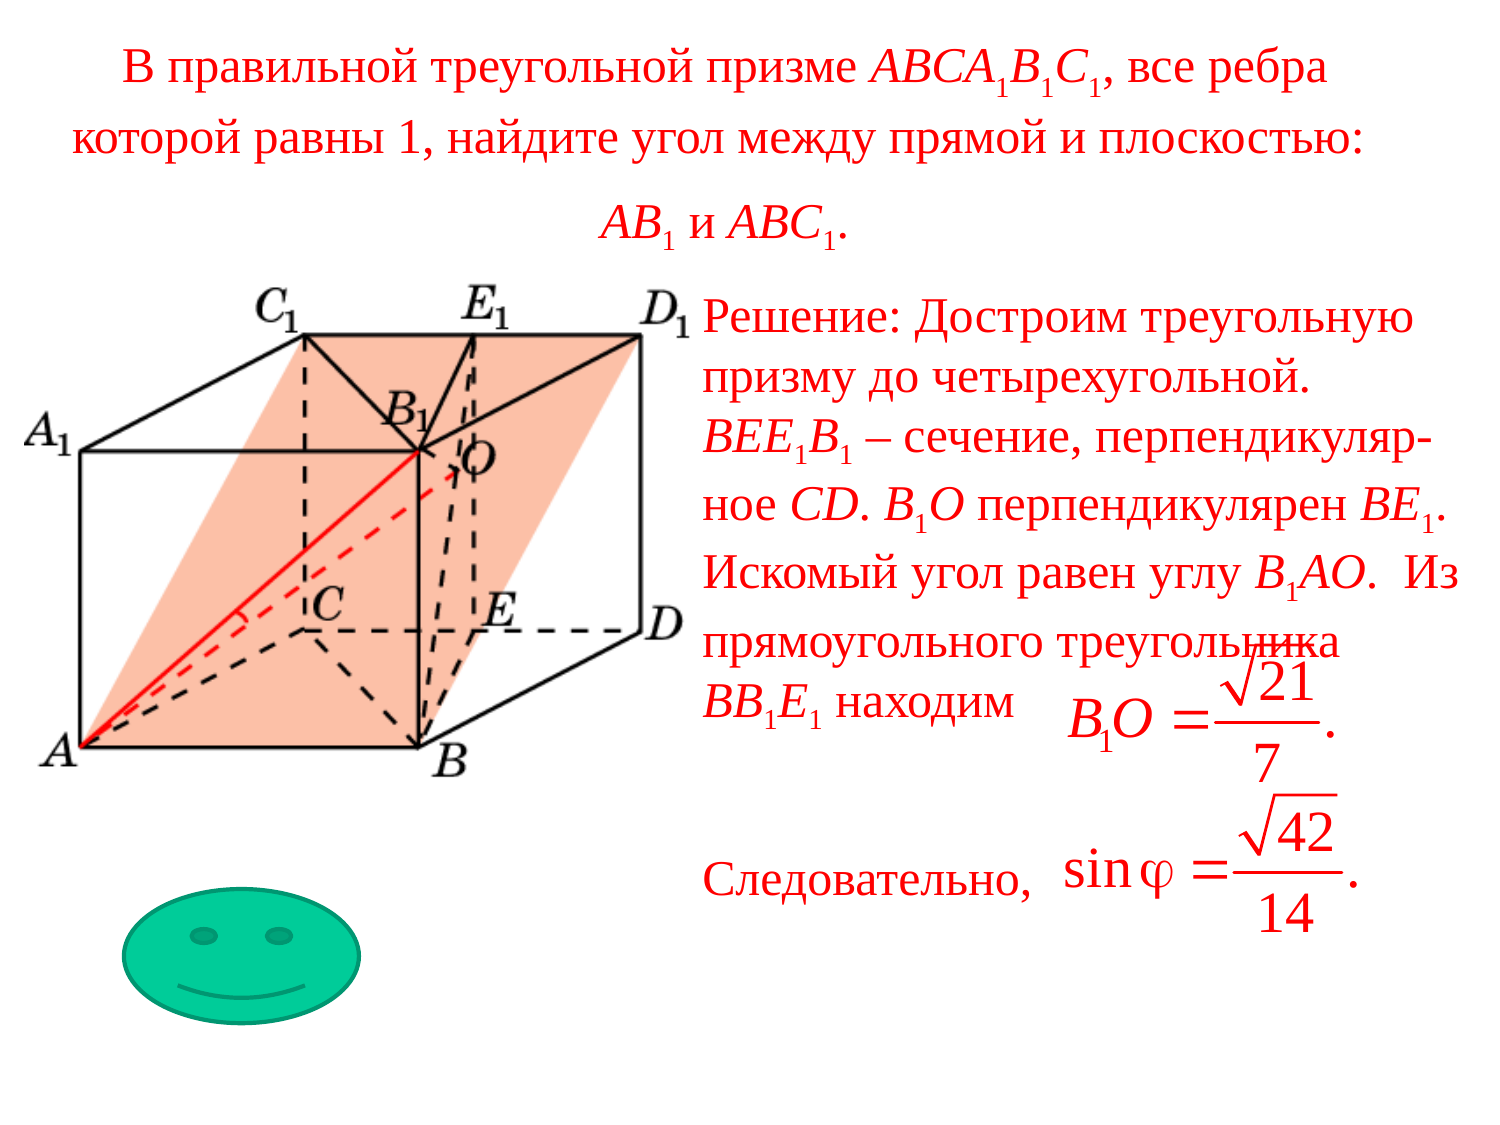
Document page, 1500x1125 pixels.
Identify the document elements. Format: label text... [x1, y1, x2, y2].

text_box [121, 946, 362, 1026]
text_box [24, 274, 1476, 938]
text_box В правильной треугольной призме ABCA1B1C1, все ребра которой равны 1, найдите угол между прямой и плоскостью: AB1 и ABC1. [49, 24, 1400, 264]
